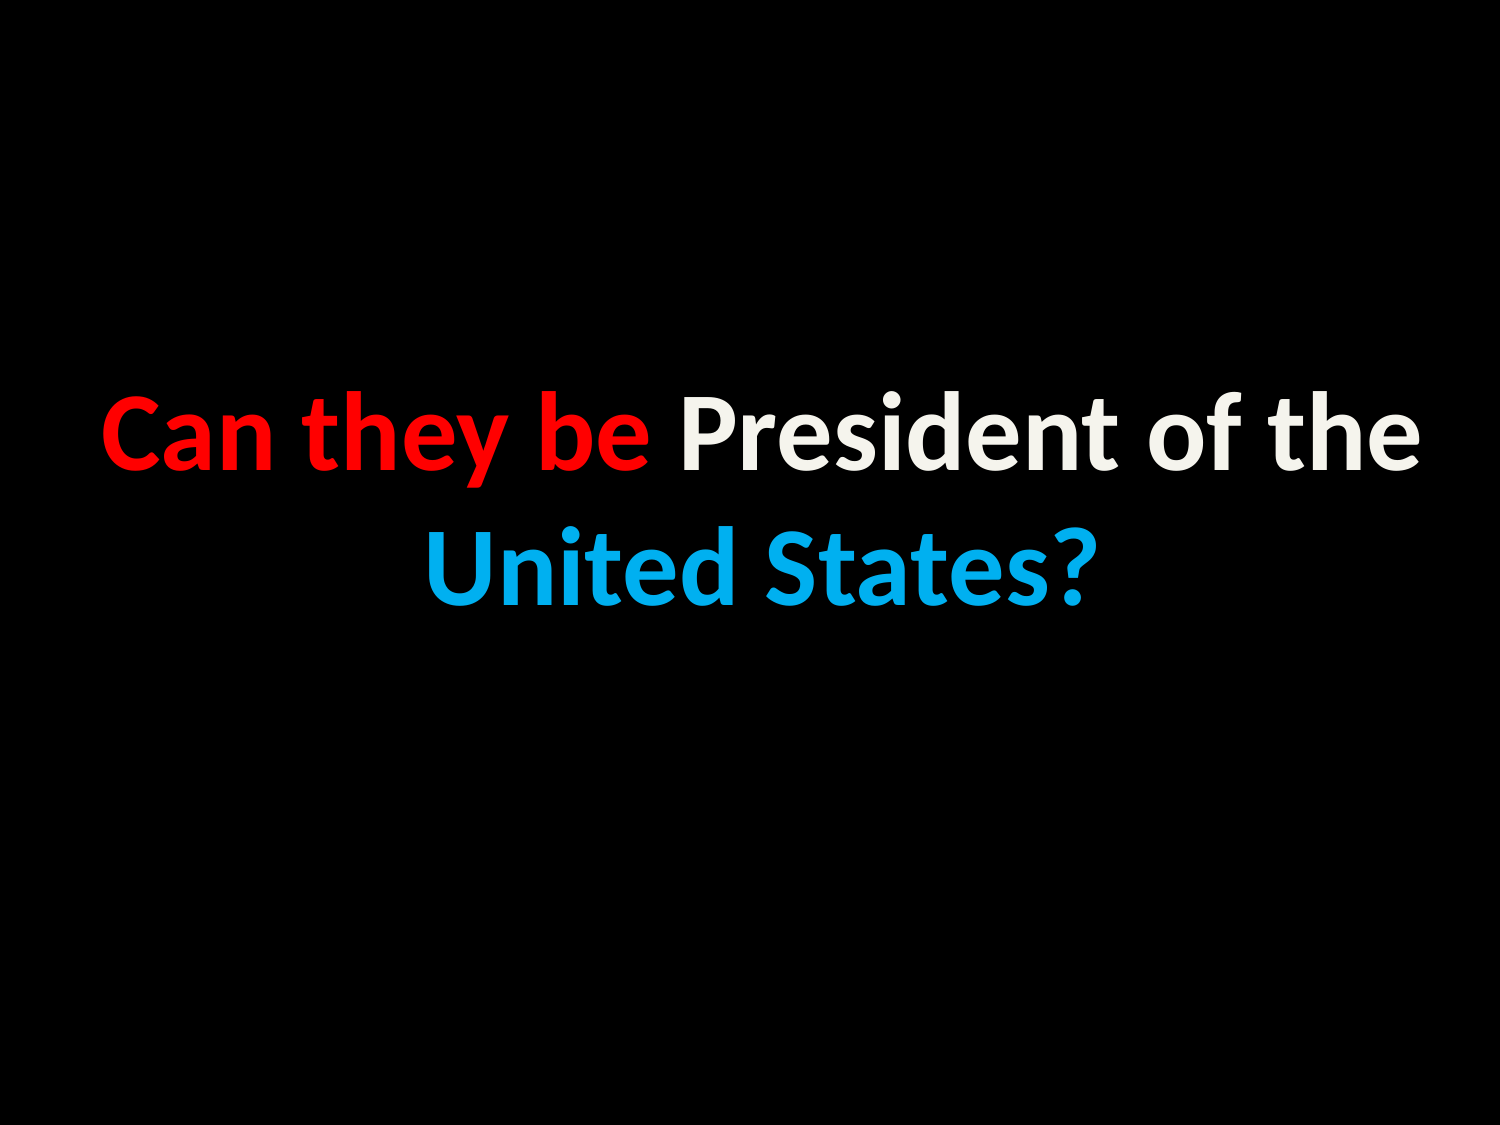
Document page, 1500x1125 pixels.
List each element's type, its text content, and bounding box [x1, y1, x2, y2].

text_box Can they be President of the United States? [12, 349, 1500, 635]
